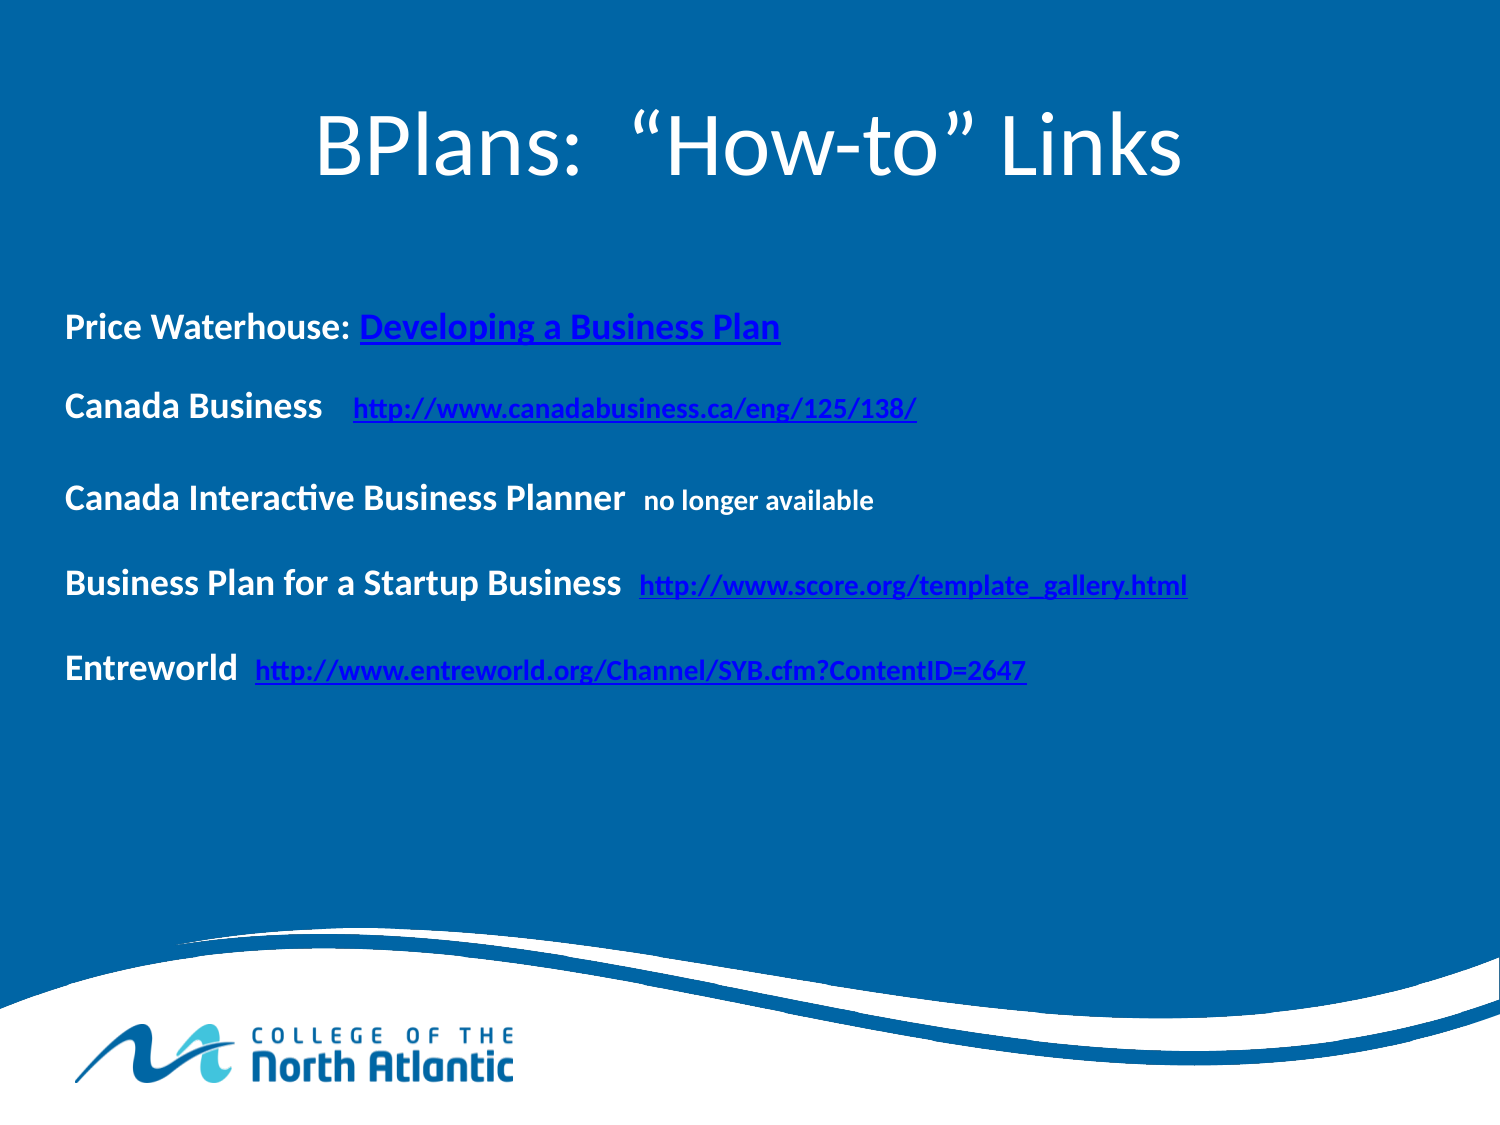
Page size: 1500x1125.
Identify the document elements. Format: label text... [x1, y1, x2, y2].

list Price Waterhouse: Developing a Business Plan Canada Business http://www.canadabusiness.ca/eng/125/138/ Canada Interactive Business Planner no longer available Business Plan for a Startup Business http://www.score.org/template_gallery.html Entreworld http://www.entreworld.org/Channel/SYB.cfm?ContentID=2647 [50, 299, 1438, 1025]
title BPlans: “How-to” Links [75, 45, 1425, 233]
picture [0, 928, 1500, 1125]
